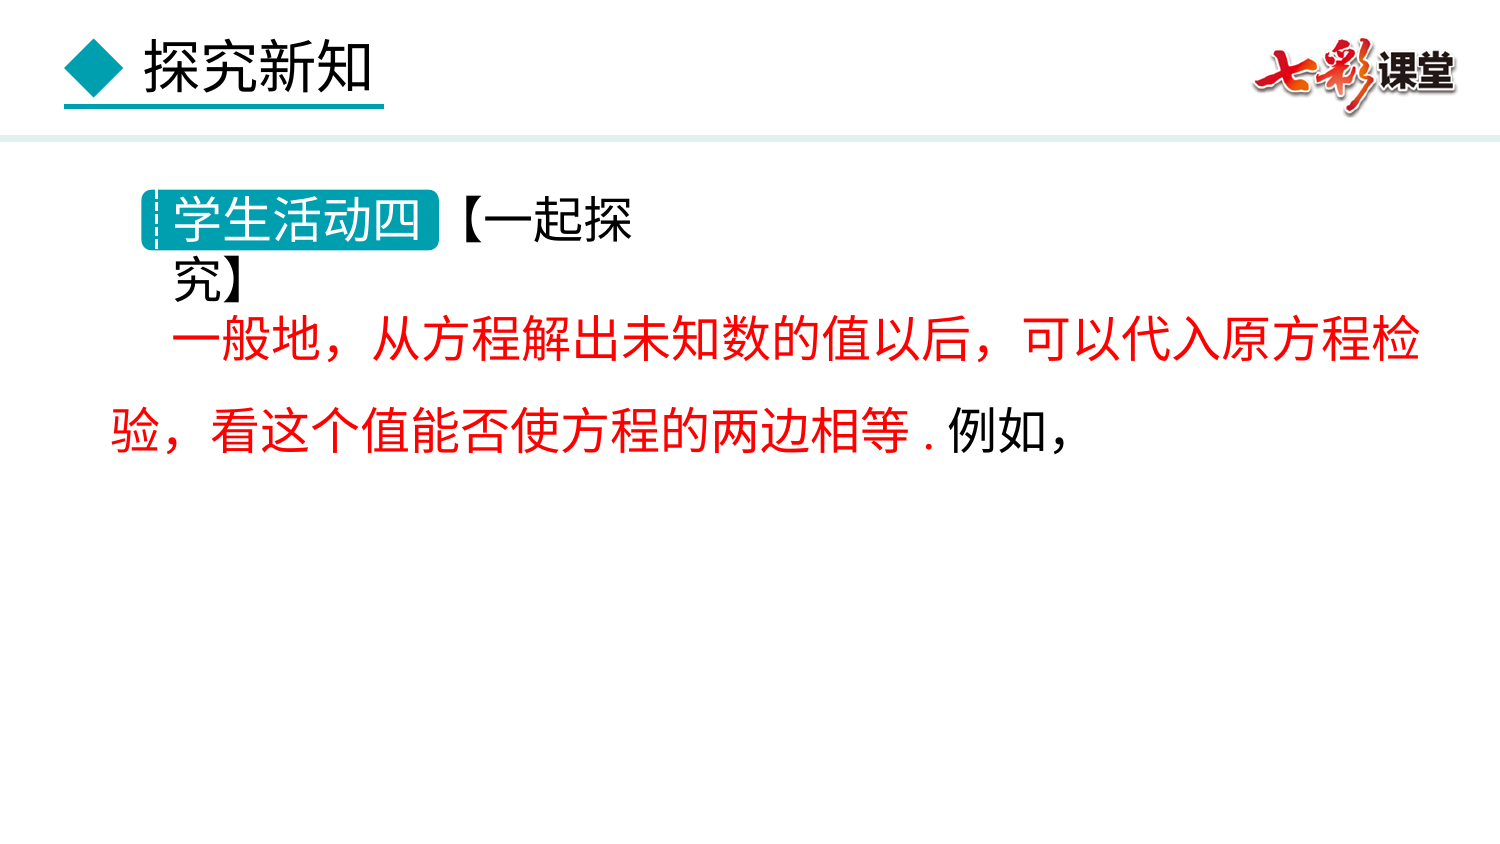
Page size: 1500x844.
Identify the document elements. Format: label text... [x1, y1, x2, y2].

picture [1249, 32, 1461, 118]
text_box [141, 180, 744, 257]
text_box 一般地，从方程解出未知数的值以后，可以代入原方程检验，看这个值能否使方程的两边相等.例如， [95, 256, 1484, 467]
